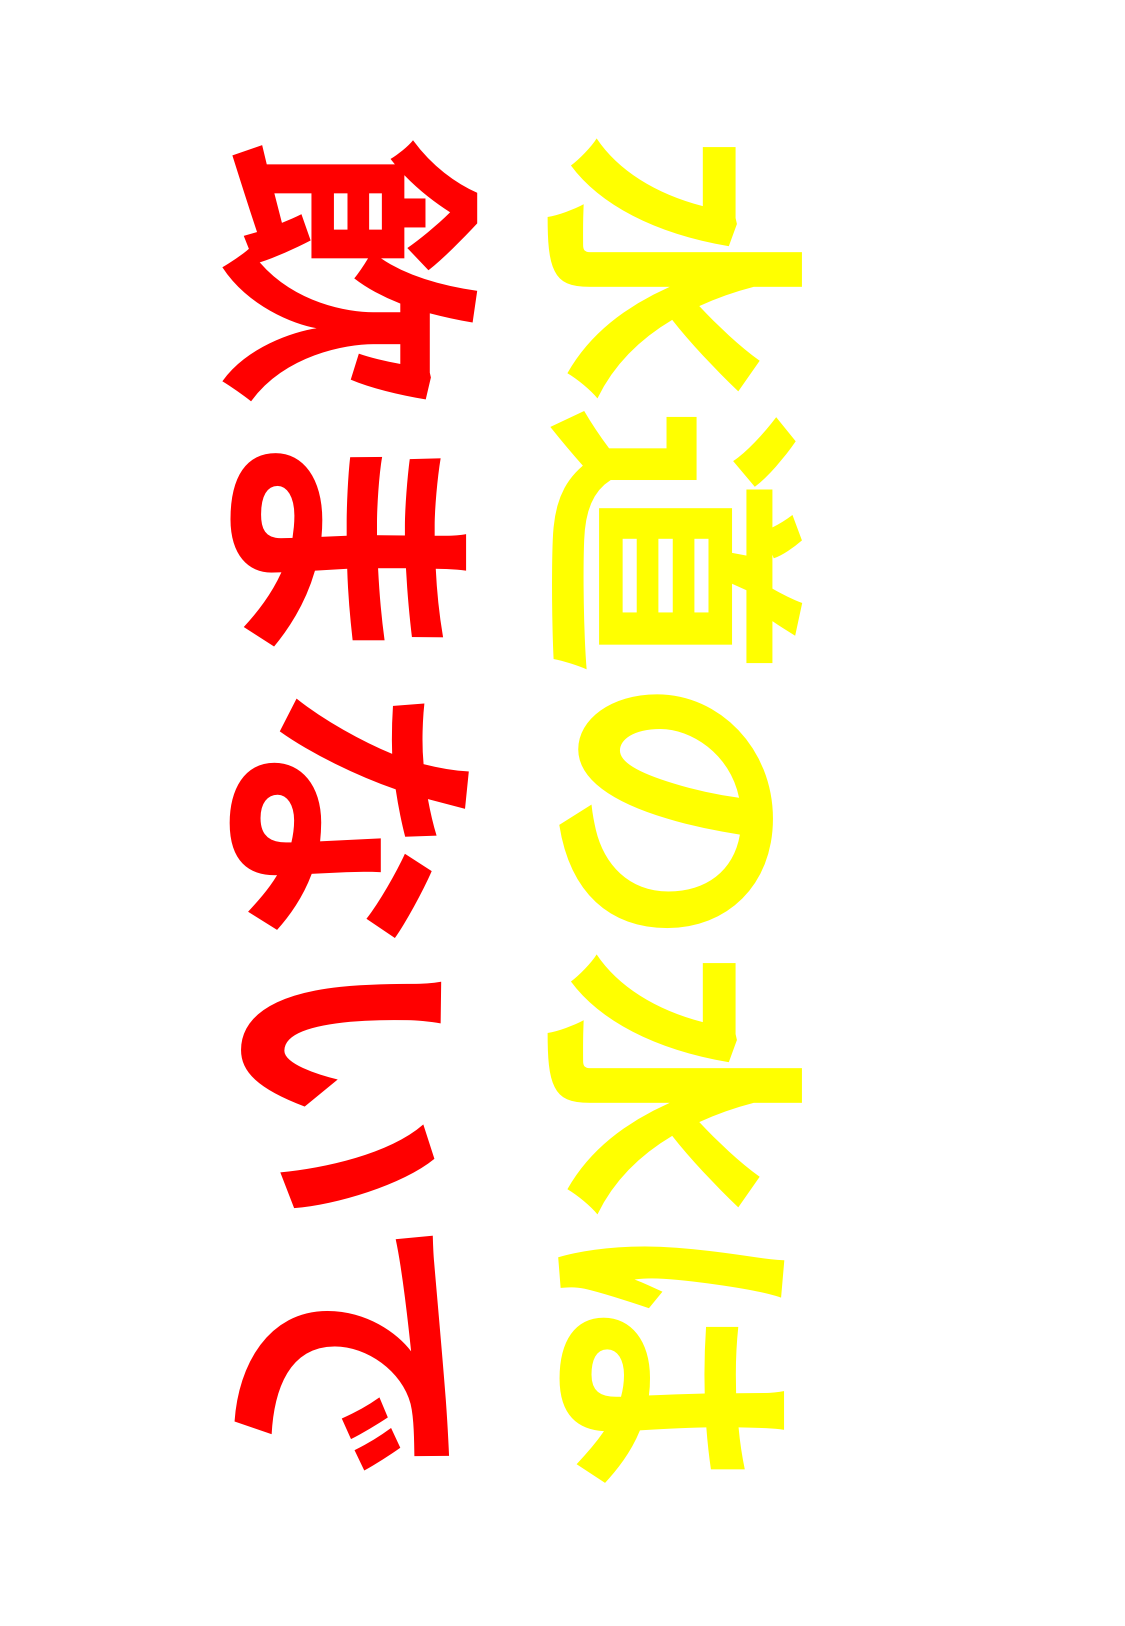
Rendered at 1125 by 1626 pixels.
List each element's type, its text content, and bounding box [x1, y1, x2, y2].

text_box 水道の水は 飲まないで [185, 0, 873, 1625]
